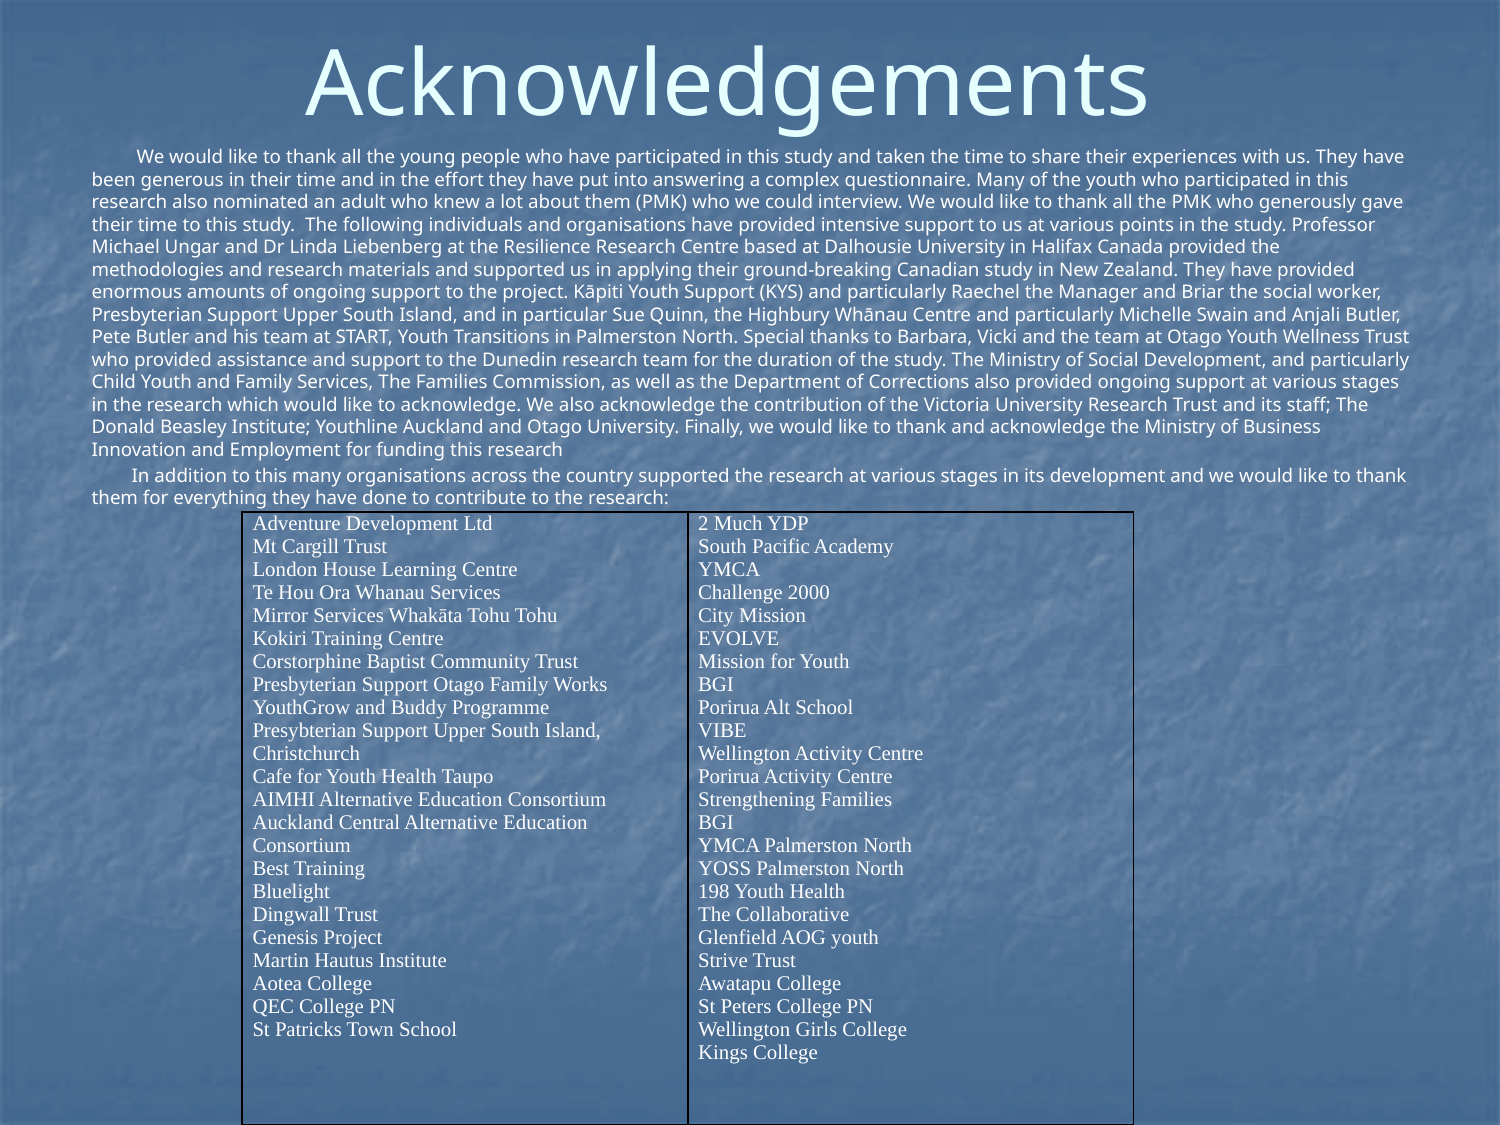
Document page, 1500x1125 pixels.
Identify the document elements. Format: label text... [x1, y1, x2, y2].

list We would like to thank all the young people who have participated in this study and taken the time to share their experiences with us. They have been generous in their time and in the effort they have put into answering a complex questionnaire. Many of the youth who participated in this research also nominated an adult who knew a lot about them (PMK) who we could interview. We would like to thank all the PMK who generously gave their time to this study. The following individuals and organisations have provided intensive support to us at various points in the study. Professor Michael Ungar and Dr Linda Liebenberg at the Resilience Research Centre based at Dalhousie University in Halifax Canada provided the methodologies and research materials and supported us in applying their ground-breaking Canadian study in New Zealand. They have provided enormous amounts of ongoing support to the project. Kāpiti Youth Support (KYS) and particularly Raechel the Manager and Briar the social worker, Presbyterian Support Upper South Island, and in particular Sue Quinn, the Highbury Whānau Centre and particularly Michelle Swain and Anjali Butler, Pete Butler and his team at START, Youth Transitions in Palmerston North. Special thanks to Barbara, Vicki and the team at Otago Youth Wellness Trust who provided assistance and support to the Dunedin research team for the duration of the study. The Ministry of Social Development, and particularly Child Youth and Family Services, The Families Commission, as well as the Department of Corrections also provided ongoing support at various stages in the research which would like to acknowledge. We also acknowledge the contribution of the Victoria University Research Trust and its staff; The Donald Beasley Institute; Youthline Auckland and Otago University. Finally, we would like to thank and acknowledge the Ministry of Business Innovation and Employment for funding this research In addition to this many organisations across the country supported the research at various stages in its development and we would like to thank them for everything they have done to contribute to the research: [76, 136, 1427, 563]
table_header 2 Much YDP South Pacific Academy YMCA Challenge 2000 City Mission EVOLVE Mission for Youth BGI Porirua Alt School VIBE Wellington Activity Centre Porirua Activity Centre Strengthening Families BGI YMCA Palmerston North YOSS Palmerston North 198 Youth Health The Collaborative Glenfield AOG youth Strive Trust Awatapu College St Peters College PN Wellington Girls College Kings College [689, 513, 1133, 1124]
table_header Adventure Development Ltd Mt Cargill Trust London House Learning Centre Te Hou Ora Whanau Services Mirror Services Whakāta Tohu Tohu Kokiri Training Centre Corstorphine Baptist Community Trust Presbyterian Support Otago Family Works YouthGrow and Buddy Programme Presybterian Support Upper South Island, Christchurch Cafe for Youth Health Taupo AIMHI Alternative Education Consortium Auckland Central Alternative Education Consortium Best Training Bluelight Dingwall Trust Genesis Project Martin Hautus Institute Aotea College QEC College PN St Patricks Town School [243, 513, 687, 1124]
title Acknowledgements [52, 0, 1404, 158]
